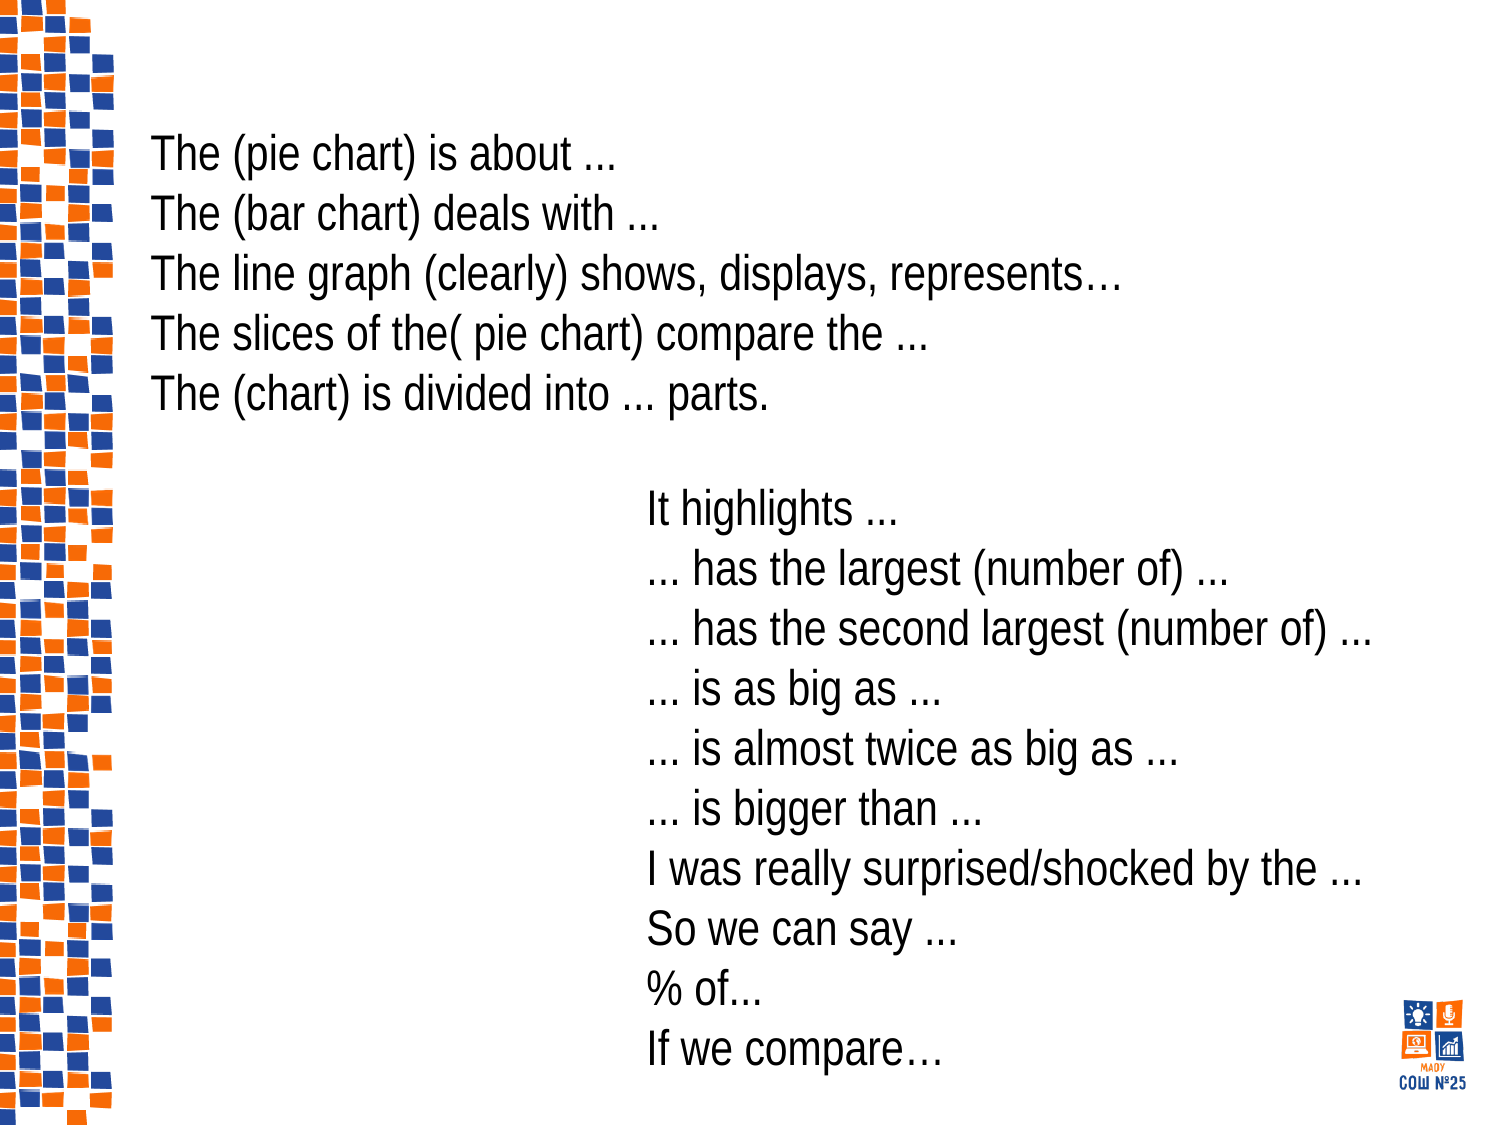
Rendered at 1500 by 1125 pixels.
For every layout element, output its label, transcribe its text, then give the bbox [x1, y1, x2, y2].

text_box It highlights ... ... has the largest (number of) ... ... has the second largest (number of) ... ... is as big as ... ... is almost twice as big as ... ... is bigger than ... I was really surprised/shocked by the ... So we can say ... % of... If we compare… [631, 467, 1500, 1125]
picture [0, 0, 184, 1125]
text_box The (pie chart) is about ... The (bar chart) deals with ... The line graph (clearly) shows, displays, represents… The slices of the( pie chart) compare the ... The (chart) is divided into ... parts. [187, 113, 1376, 429]
picture [1399, 999, 1467, 1090]
